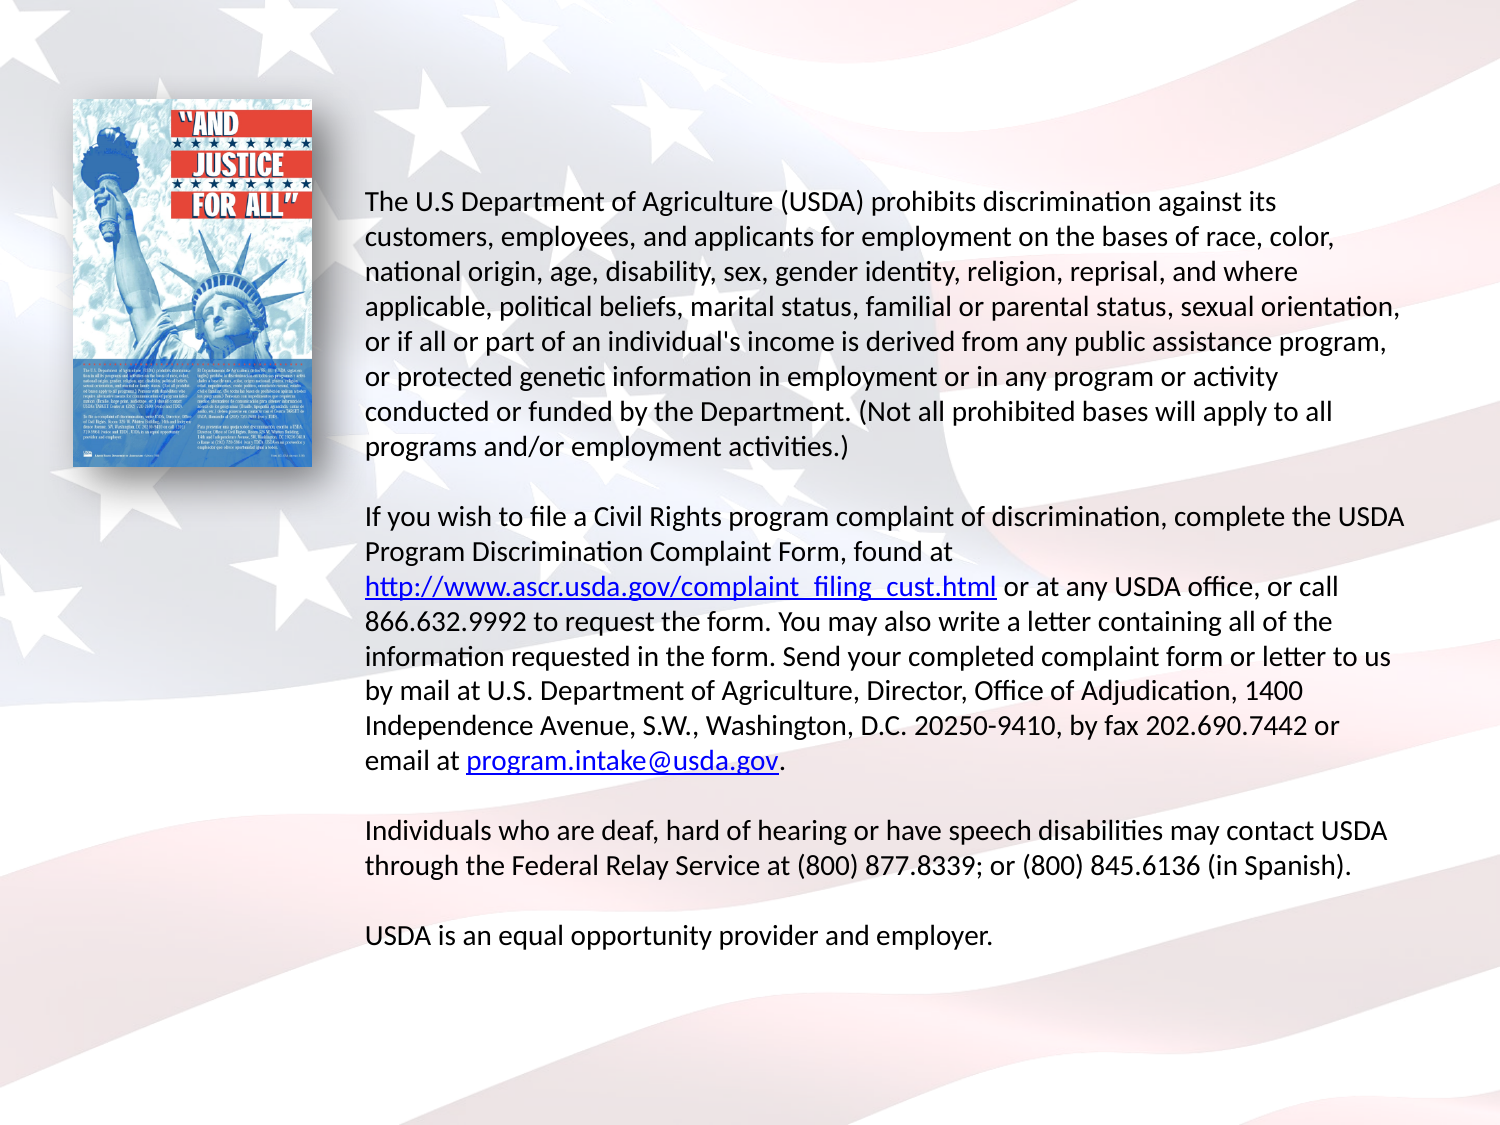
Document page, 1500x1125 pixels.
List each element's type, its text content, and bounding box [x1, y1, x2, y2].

text_box The U.S Department of Agriculture (USDA) prohibits discrimination against its customers, employees, and applicants for employment on the bases of race, color, national origin, age, disability, sex, gender identity, religion, reprisal, and where applicable, political beliefs, marital status, familial or parental status, sexual orientation, or if all or part of an individual's income is derived from any public assistance program, or protected genetic information in employment or in any program or activity conducted or funded by the Department. (Not all prohibited bases will apply to all programs and/or employment activities.) If you wish to file a Civil Rights program complaint of discrimination, complete the USDA Program Discrimination Complaint Form, found at http://www.ascr.usda.gov/complaint_filing_cust.html or at any USDA office, or call 866.632.9992 to request the form. You may also write a letter containing all of the information requested in the form. Send your completed complaint form or letter to us by mail at U.S. Department of Agriculture, Director, Office of Adjudication, 1400 Independence Avenue, S.W., Washington, D.C. 20250-9410, by fax 202.690.7442 or email at program.intake@usda.gov. Individuals who are deaf, hard of hearing or have speech disabilities may contact USDA through the Federal Relay Service at (800) 877.8339; or (800) 845.6136 (in Spanish). USDA is an equal opportunity provider and employer. [350, 174, 1425, 959]
picture [73, 99, 312, 468]
